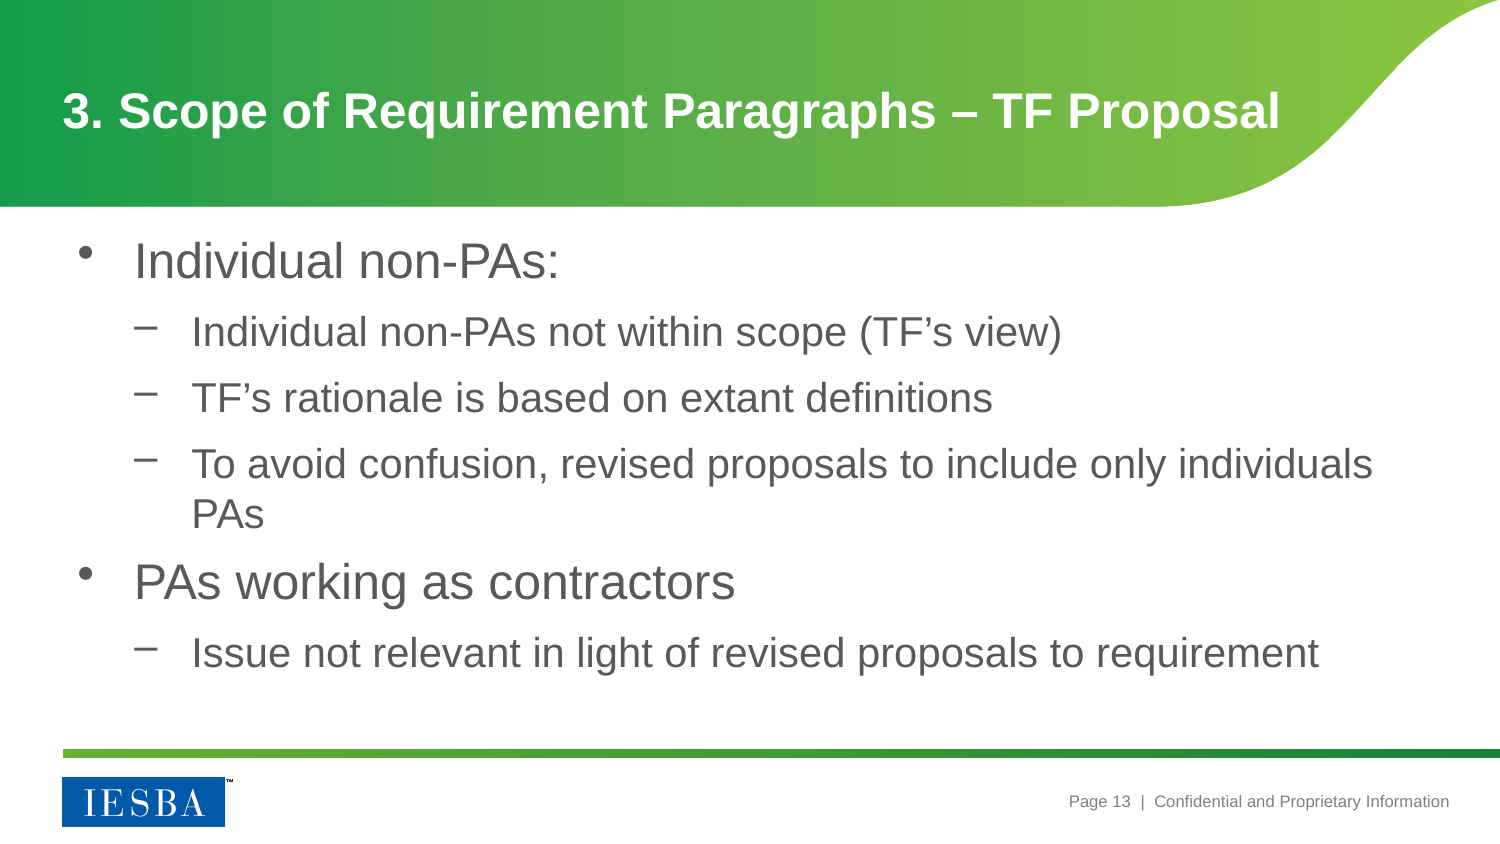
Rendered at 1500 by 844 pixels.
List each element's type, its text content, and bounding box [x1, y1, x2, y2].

list Individual non-PAs: Individual non-PAs not within scope (TF’s view) TF’s rationale is based on extant definitions To avoid confusion, revised proposals to include only individuals PAs PAs working as contractors Issue not relevant in light of revised proposals to requirement [62, 220, 1450, 724]
picture [0, 0, 1500, 207]
title 3. Scope of Requirement Paragraphs – TF Proposal [62, 75, 1363, 142]
picture [62, 777, 233, 827]
